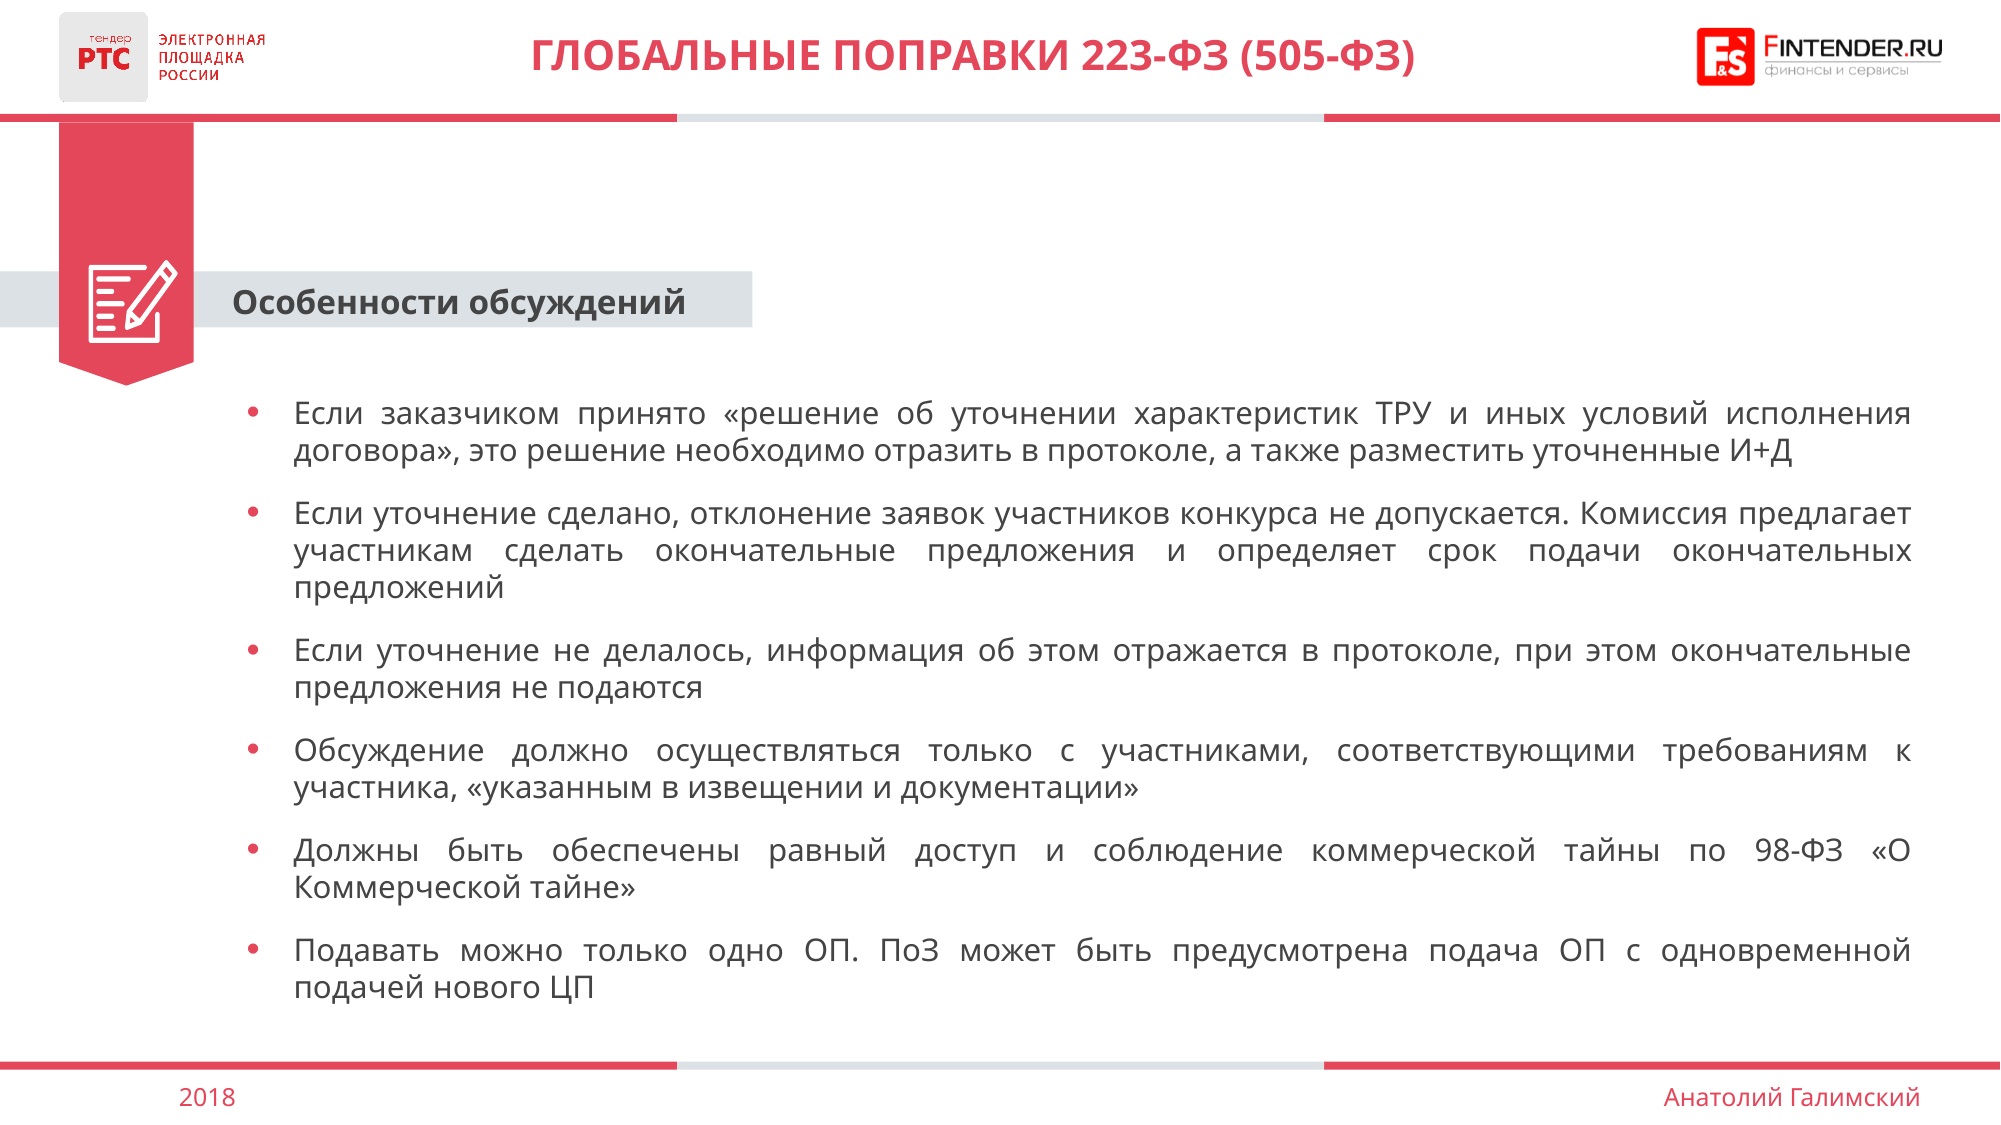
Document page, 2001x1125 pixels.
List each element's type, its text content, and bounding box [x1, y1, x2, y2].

text_box Особенности обсуждений [231, 281, 960, 322]
text_box 2018 [0, 1073, 415, 1119]
text_box [58, 121, 195, 387]
text_box [0, 270, 58, 328]
text_box Анатолий Галимский [1584, 1073, 2000, 1119]
picture [59, 12, 265, 102]
text_box [88, 264, 160, 343]
text_box Если заказчиком принято «решение об уточнении характеристик ТРУ и иных условий исполнения договора», это решение необходимо отразить в протоколе, а также разместить уточненные И+Д Если уточнение сделано, отклонение заявок участников конкурса не допускается. Комиссия предлагает участникам сделать окончательные предложения и определяет срок подачи окончательных предложений Если уточнение не делалось, информация об этом отражается в протоколе, при этом окончательные предложения не подаются Обсуждение должно осуществляться только с участниками, соответствующими требованиям к участника, «указанным в извещении и документации» Должны быть обеспечены равный доступ и соблюдение коммерческой тайны по 98-ФЗ «О Коммерческой тайне» Подавать можно только одно ОП. ПоЗ может быть предусмотрена подача ОП с одновременной подачей нового ЦП [231, 385, 1929, 1125]
text_box [195, 270, 753, 328]
picture [1696, 18, 1942, 95]
title ГЛОБАЛЬНЫЕ ПОПРАВКИ 223-фз (505-фз) [294, 0, 1652, 114]
text_box [124, 260, 178, 330]
